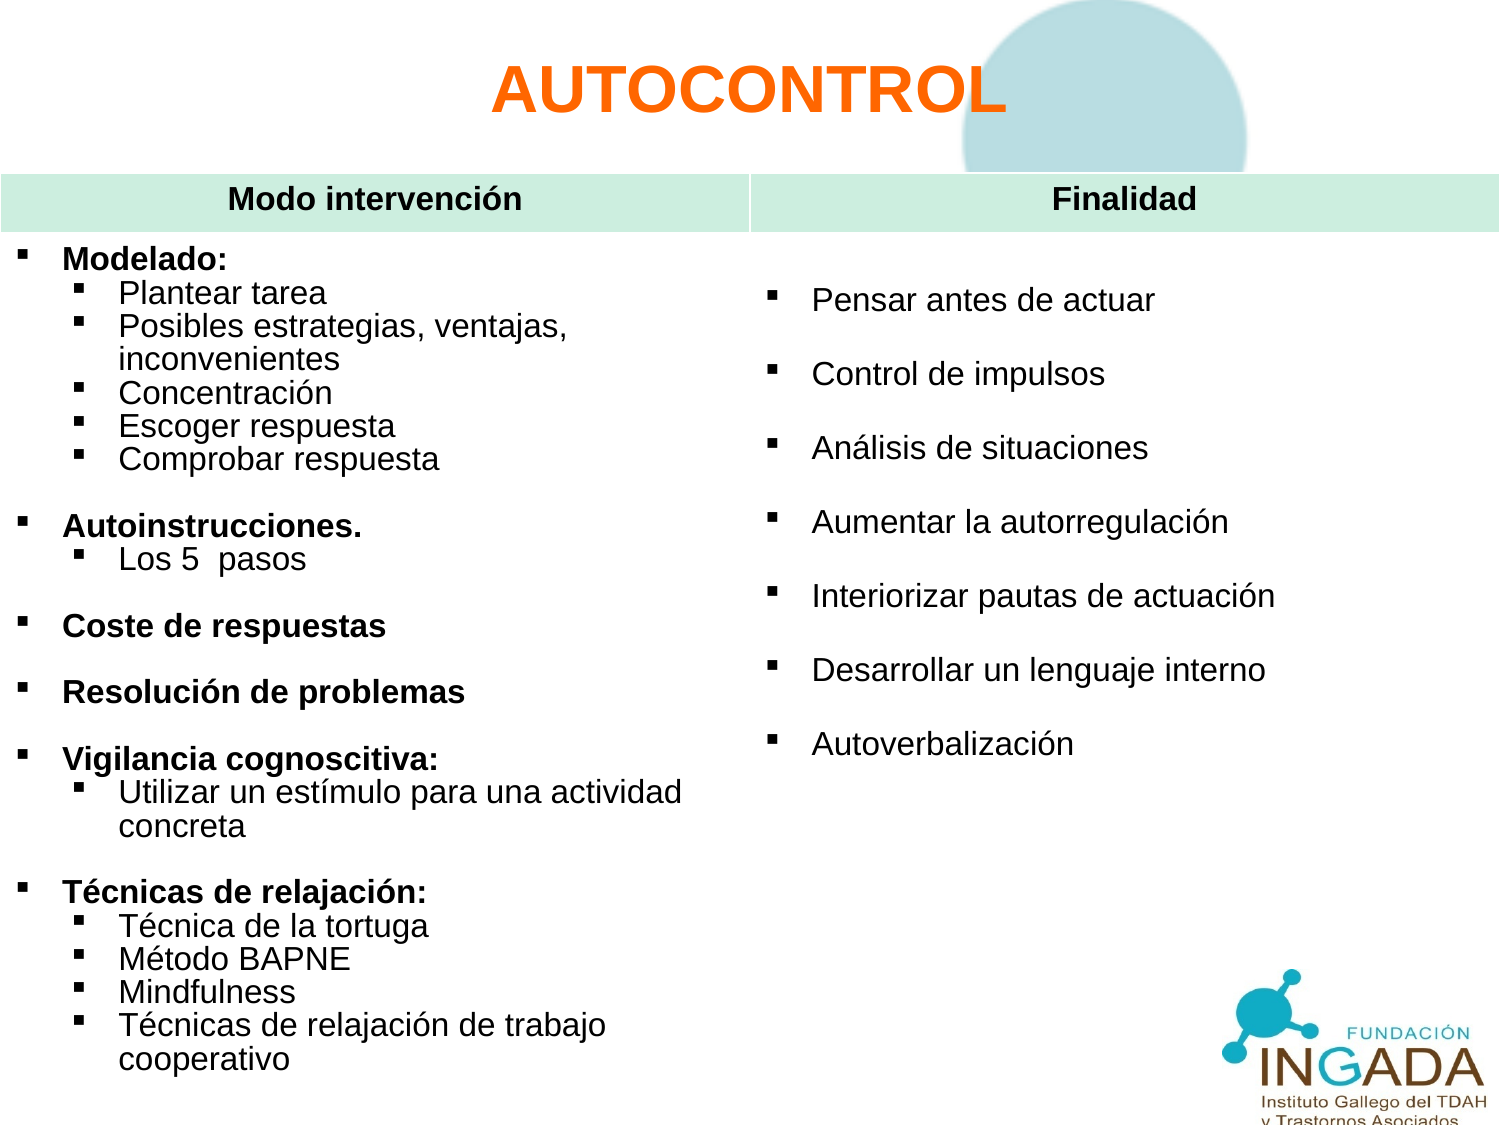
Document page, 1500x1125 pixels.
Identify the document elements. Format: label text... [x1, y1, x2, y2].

table_cell Modelado: Plantear tarea Posibles estrategias, ventajas, inconvenientes Concentración Escoger respuesta Comprobar respuesta Autoinstrucciones. Los 5 pasos Coste de respuestas Resolución de problemas Vigilancia cognoscitiva: Utilizar un estímulo para una actividad concreta Técnicas de relajación: Técnica de la tortuga Método BAPNE Mindfulness Técnicas de relajación de trabajo cooperativo [1, 234, 749, 1125]
table_header Finalidad [751, 174, 1499, 232]
text_box AUTOCONTROL [0, 0, 1500, 173]
table_cell Pensar antes de actuar Control de impulsos Análisis de situaciones Aumentar la autorregulación Interiorizar pautas de actuación Desarrollar un lenguaje interno Autoverbalización [751, 234, 1499, 1125]
picture [1222, 969, 1488, 1125]
table_header Modo intervención [1, 174, 749, 232]
